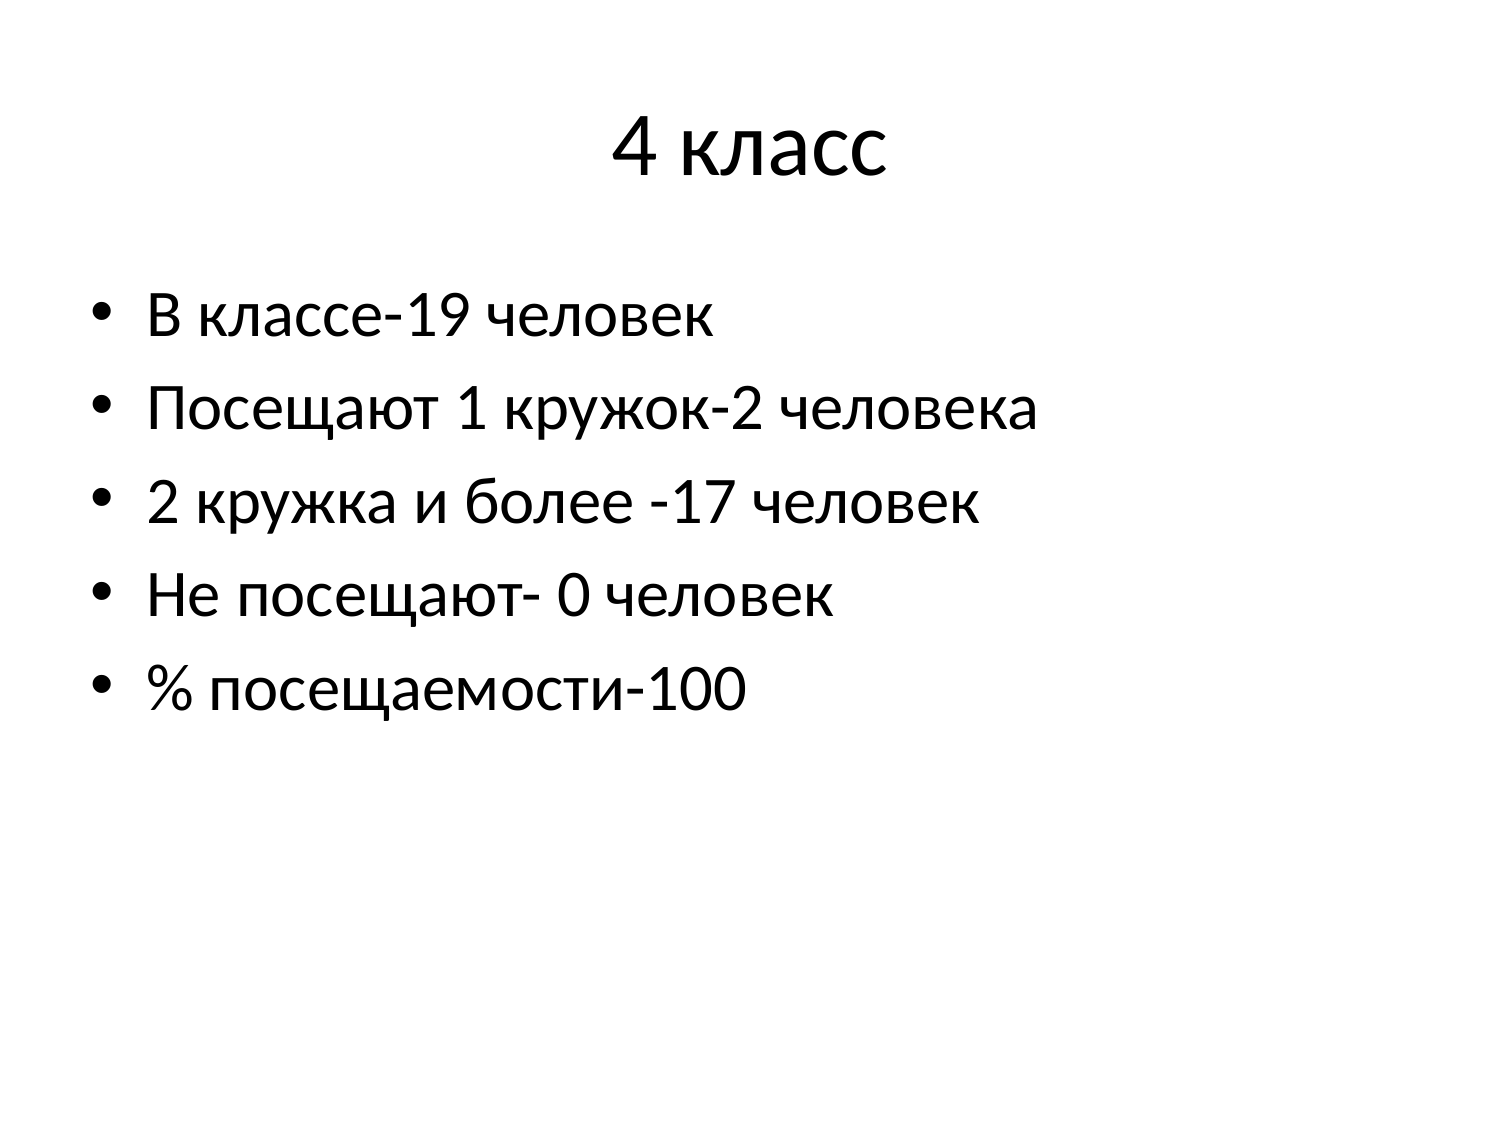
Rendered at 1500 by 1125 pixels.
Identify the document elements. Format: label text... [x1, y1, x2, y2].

title 4 класс [75, 45, 1425, 233]
list В классе-19 человек Посещают 1 кружок-2 человека 2 кружка и более -17 человек Не посещают- 0 человек % посещаемости-100 [75, 262, 1425, 1005]
